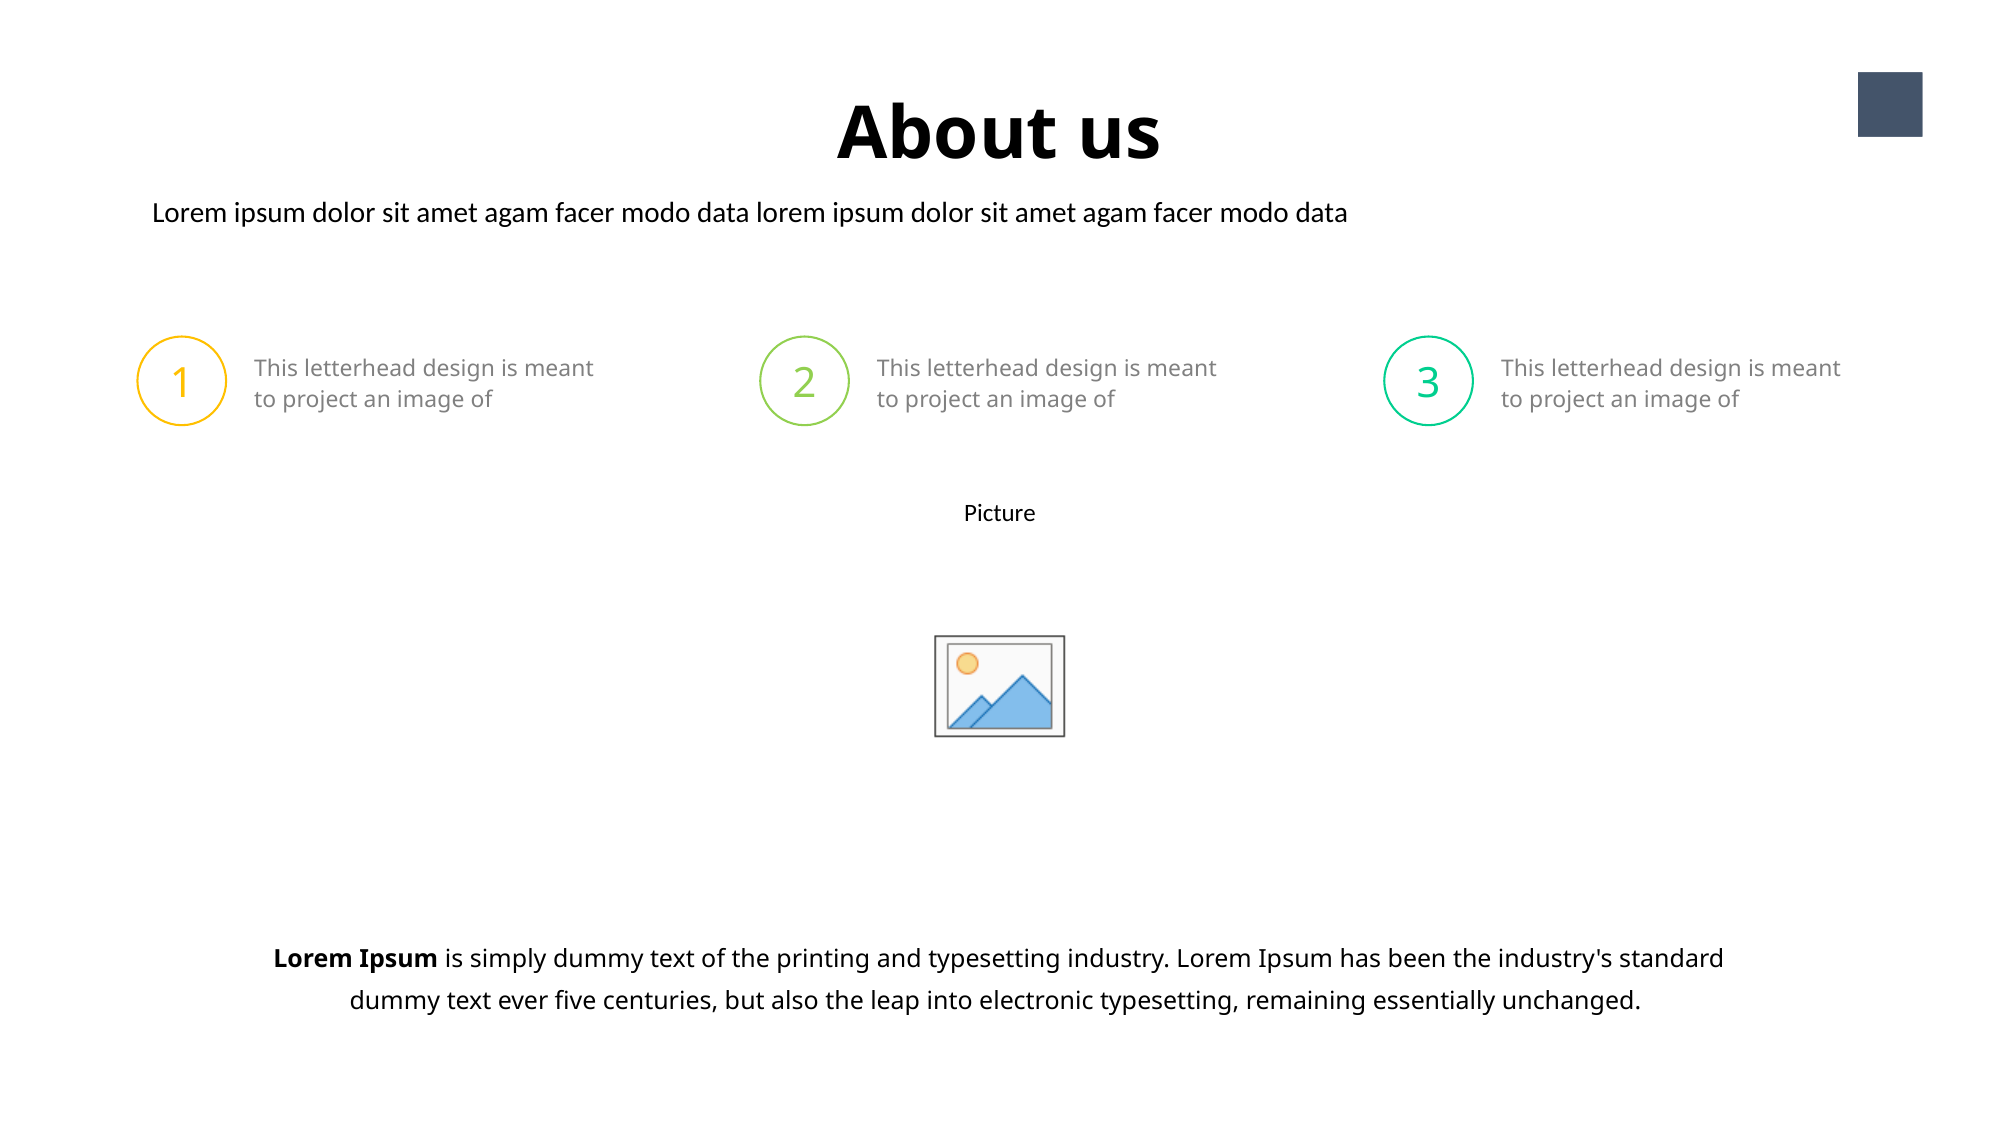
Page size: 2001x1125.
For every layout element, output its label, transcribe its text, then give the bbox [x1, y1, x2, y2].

text_box [1383, 355, 1391, 407]
text_box This letterhead design is meant to project an image of [876, 345, 1224, 417]
text_box [219, 355, 228, 407]
text_box [759, 355, 767, 407]
text_box [1857, 71, 1924, 78]
text_box This letterhead design is meant to project an image of [1500, 345, 1863, 417]
text_box [1863, 130, 1924, 138]
text_box [1397, 335, 1460, 348]
text_box [150, 335, 213, 348]
text_box This letterhead design is meant to project an image of [254, 345, 600, 417]
text_box 3 [1391, 348, 1466, 413]
text_box [1466, 355, 1474, 407]
text_box 2 [767, 348, 842, 413]
text_box 1 [144, 348, 219, 413]
title About us [137, 78, 1863, 186]
text_box Lorem Ipsum is simply dummy text of the printing and typesetting industry. Lorem Ipsum has been the industry's standard dummy text ever five centuries, but also the leap into electronic typesetting, remaining essentially unchanged. [213, 923, 1787, 1022]
picture [0, 489, 2000, 884]
text_box [772, 413, 837, 427]
text_box [773, 335, 836, 348]
text_box [136, 355, 144, 406]
subtitle Lorem ipsum dolor sit amet agam facer modo data lorem ipsum dolor sit amet agam facer modo data [137, 186, 1863, 227]
text_box [149, 413, 214, 427]
text_box [842, 355, 850, 407]
text_box [1396, 413, 1461, 427]
slide_number 5 [1863, 78, 1927, 130]
